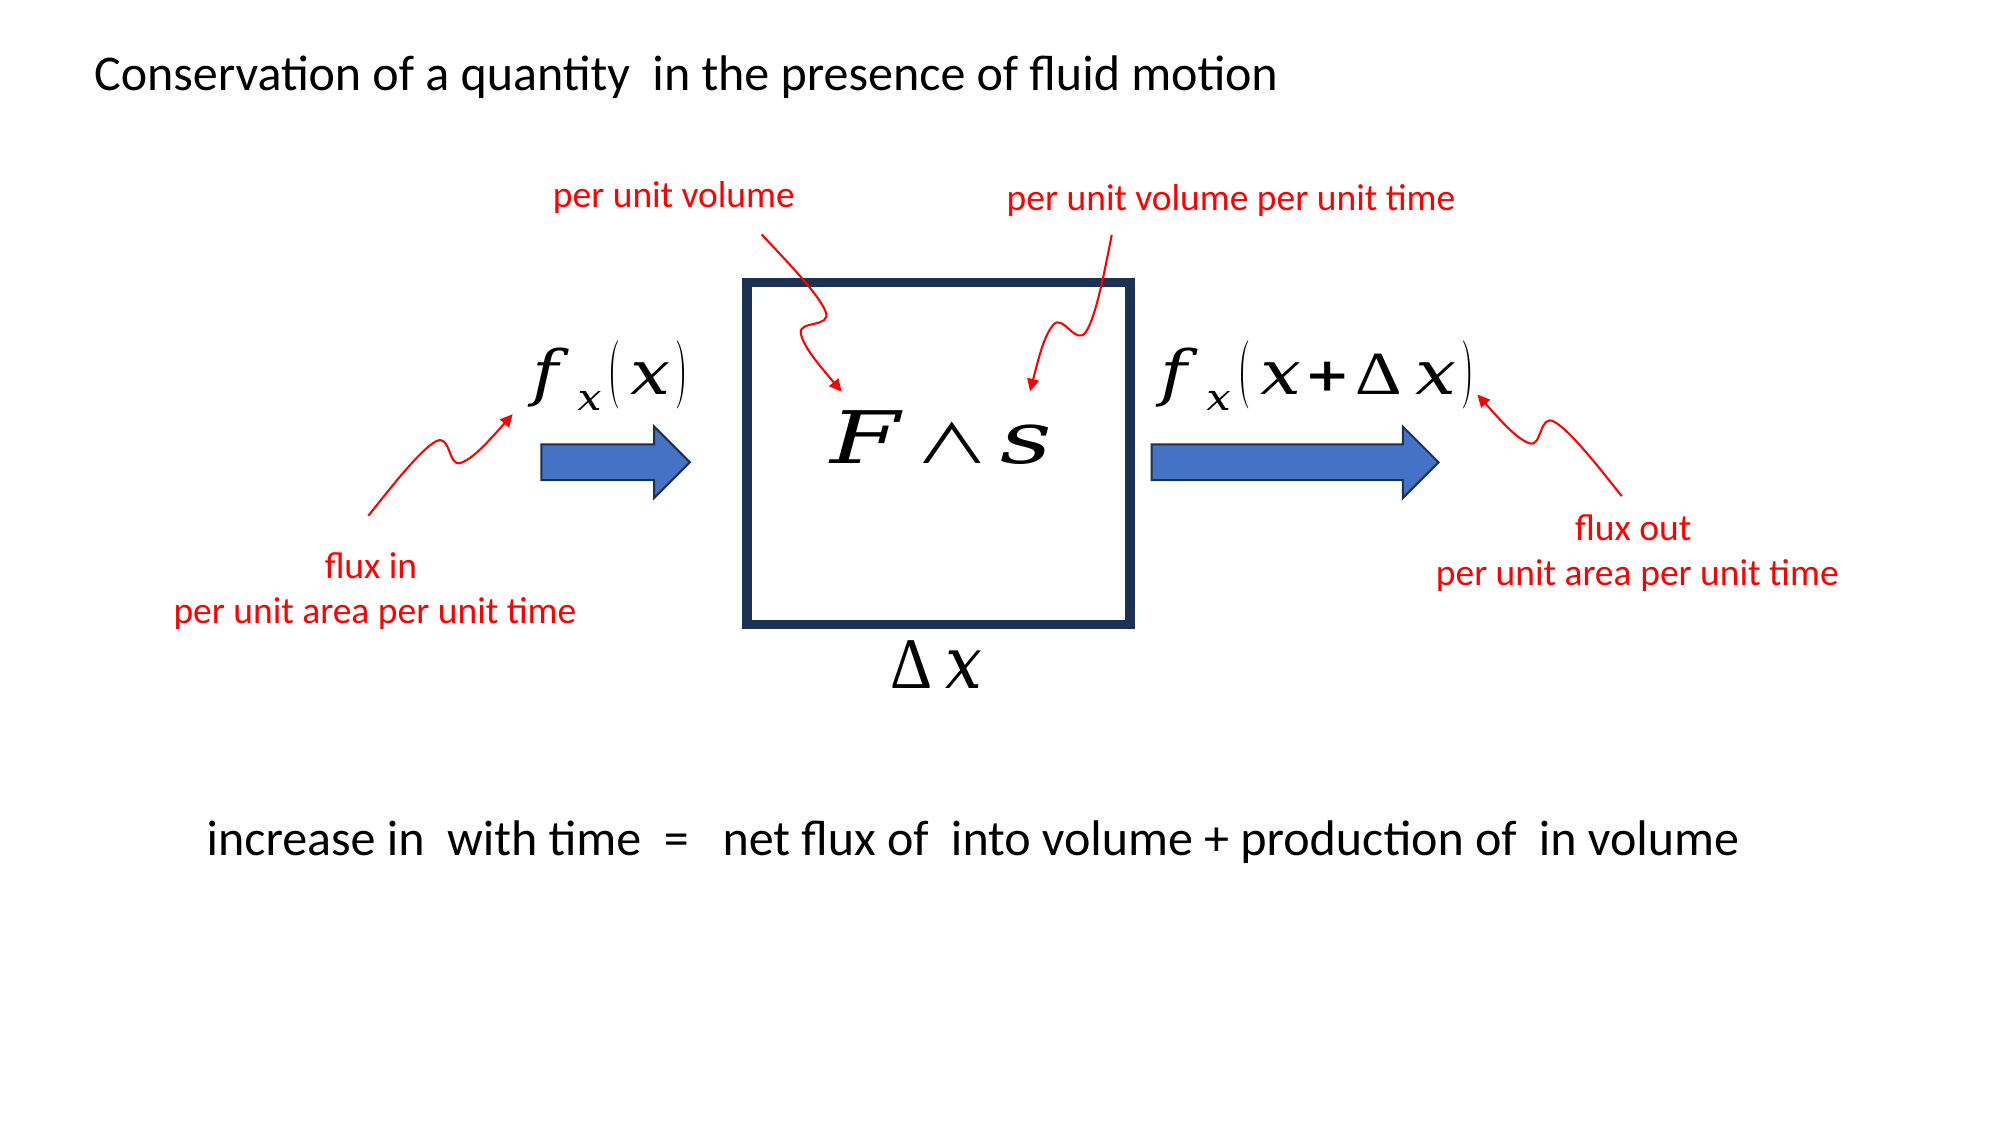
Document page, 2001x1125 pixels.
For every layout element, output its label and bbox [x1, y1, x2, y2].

text_box [746, 281, 1131, 626]
text_box [760, 233, 842, 392]
text_box [1477, 394, 1623, 497]
text_box [1150, 424, 1440, 501]
text_box [367, 414, 513, 517]
text_box [1027, 234, 1113, 392]
text_box [540, 424, 692, 501]
